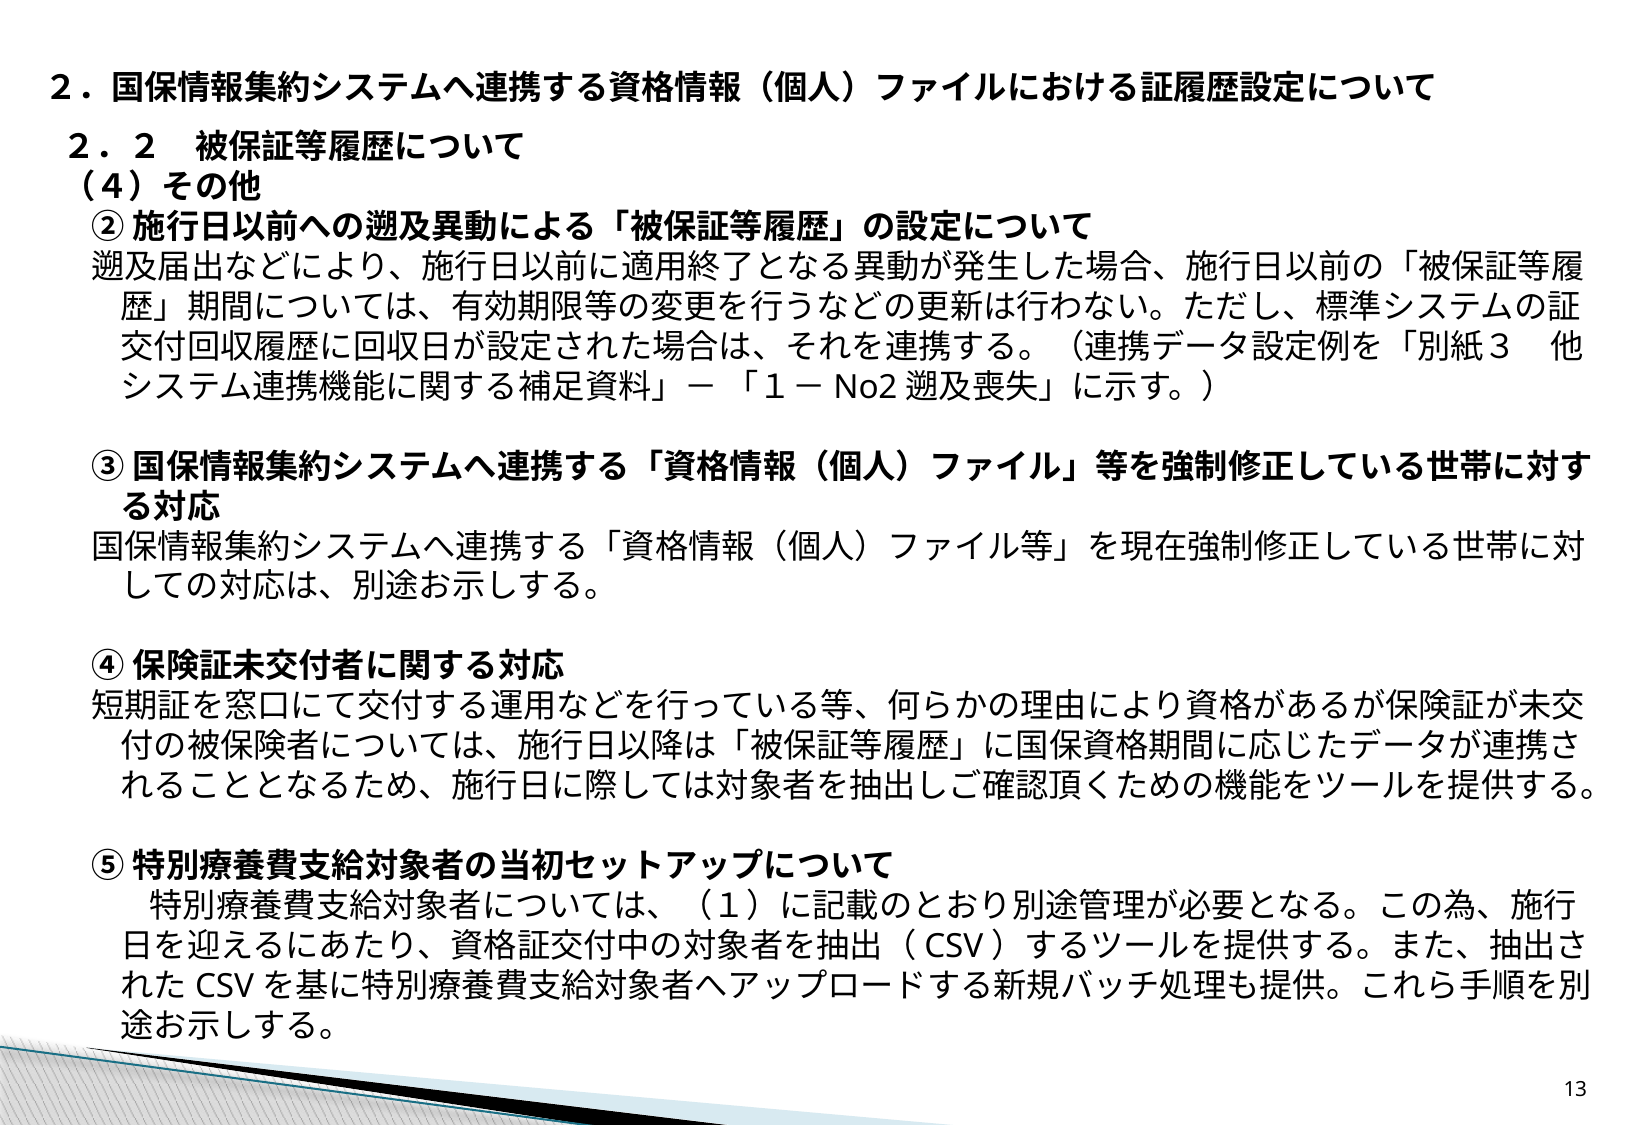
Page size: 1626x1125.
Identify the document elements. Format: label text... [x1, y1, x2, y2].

text_box ２．２ 被保証等履歴について （４）その他 ②施行日以前への遡及異動による「被保証等履歴」の設定について 遡及届出などにより、施行日以前に適用終了となる異動が発生した場合、施行日以前の「被保証等履歴」期間については、有効期限等の変更を行うなどの更新は行わない。ただし、標準システムの証交付回収履歴に回収日が設定された場合は、それを連携する。（連携データ設定例を「別紙３ 他システム連携機能に関する補足資料」－ 「１－No2遡及喪失」に示す。） ③国保情報集約システムへ連携する「資格情報（個人）ファイル」等を強制修正している世帯に対する対応 国保情報集約システムへ連携する「資格情報（個人）ファイル等」を現在強制修正している世帯に対しての対応は、別途お示しする。 ④保険証未交付者に関する対応 短期証を窓口にて交付する運用などを行っている等、何らかの理由により資格があるが保険証が未交付の被保険者については、施行日以降は「被保証等履歴」に国保資格期間に応じたデータが連携されることとなるため、施行日に際しては対象者を抽出しご確認頂くための機能をツールを提供する。 ⑤特別療養費支給対象者の当初セットアップについて 特別療養費支給対象者については、（１）に記載のとおり別途管理が必要となる。この為、施行日を迎えるにあたり、資格証交付中の対象者を抽出（CSV）するツールを提供する。また、抽出されたCSVを基に特別療養費支給対象者へアップロードする新規バッチ処理も提供。これら手順を別途お示しする。 [47, 118, 1614, 1052]
slide_number 12 [1536, 1051, 1602, 1112]
text_box ２．国保情報集約システムへ連携する資格情報（個人）ファイルにおける証履歴設定について [29, 58, 1483, 114]
picture [465, 1106, 510, 1113]
